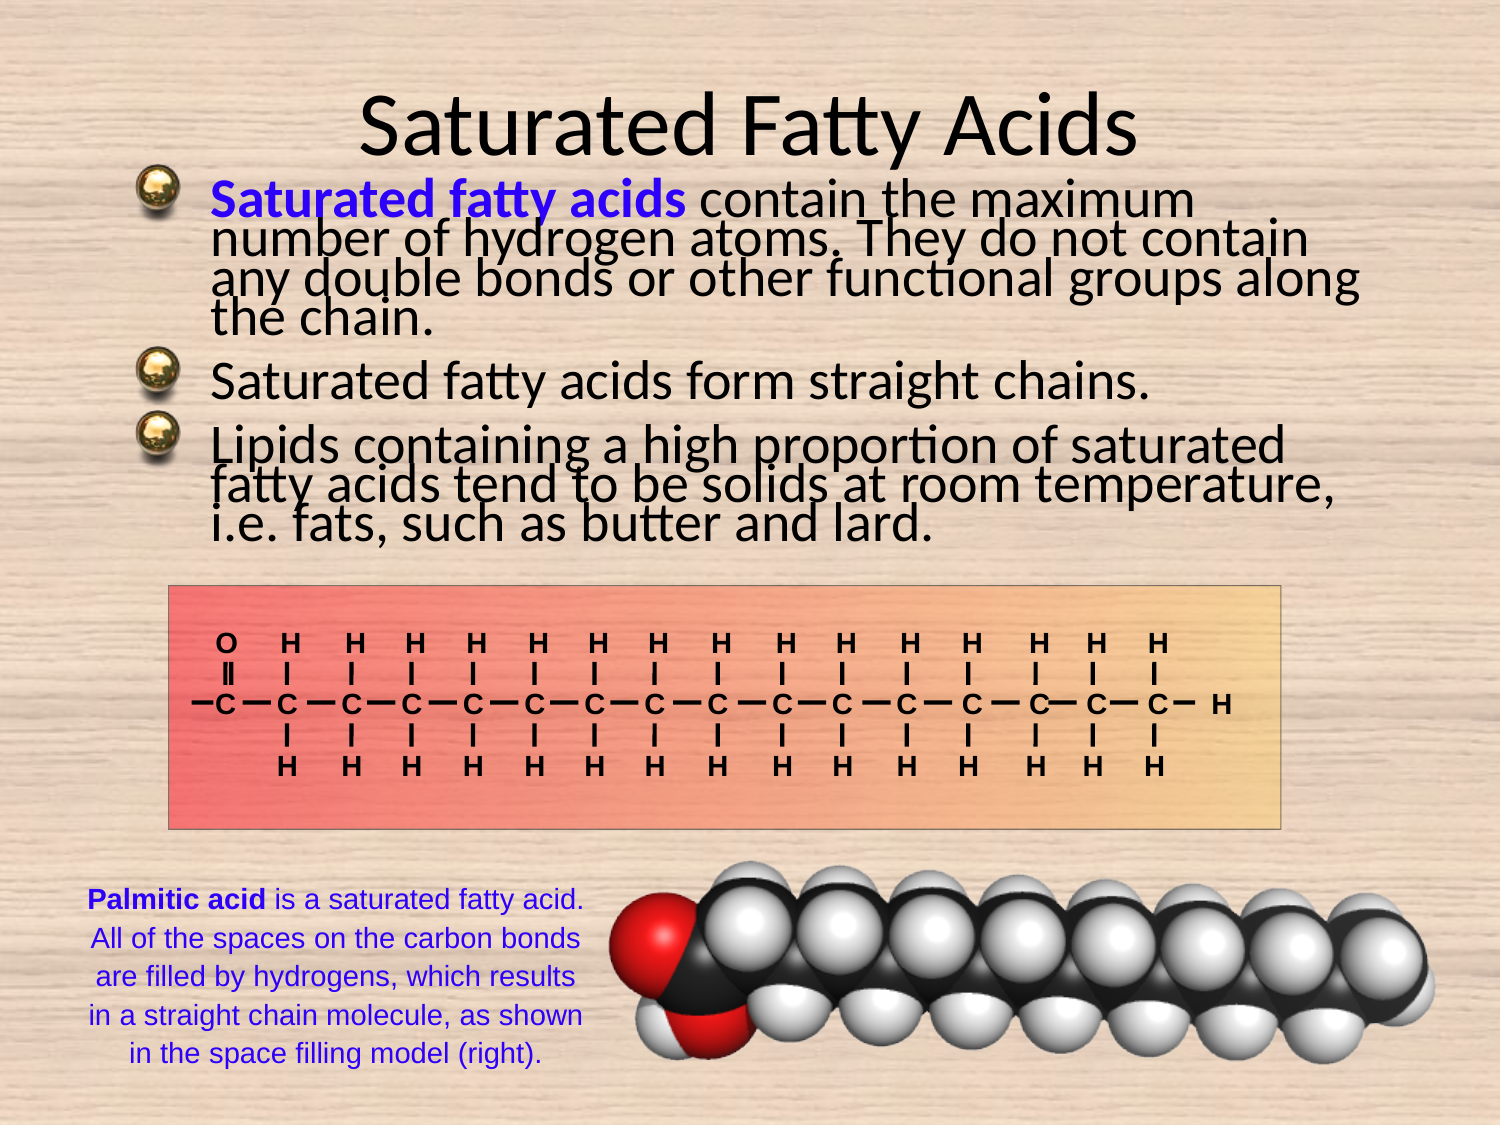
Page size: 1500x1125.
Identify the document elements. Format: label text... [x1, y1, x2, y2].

picture [591, 855, 1452, 1112]
list Saturated fatty acids contain the maximum number of hydrogen atoms. They do not contain any double bonds or other functional groups along the chain. Saturated fatty acids form straight chains. Lipids containing a high proportion of saturated fatty acids tend to be solids at room temperature, i.e. fats, such as butter and lard. [120, 181, 1401, 563]
picture [135, 164, 181, 226]
picture [135, 346, 181, 408]
text_box Palmitic acid is a saturated fatty acid. All of the spaces on the carbon bonds are filled by hydrogens, which results in a straight chain molecule, as shown in the space filling model (right). [70, 877, 586, 1057]
picture [135, 410, 181, 471]
title Saturated Fatty Acids [75, 45, 1425, 182]
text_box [167, 584, 1282, 830]
